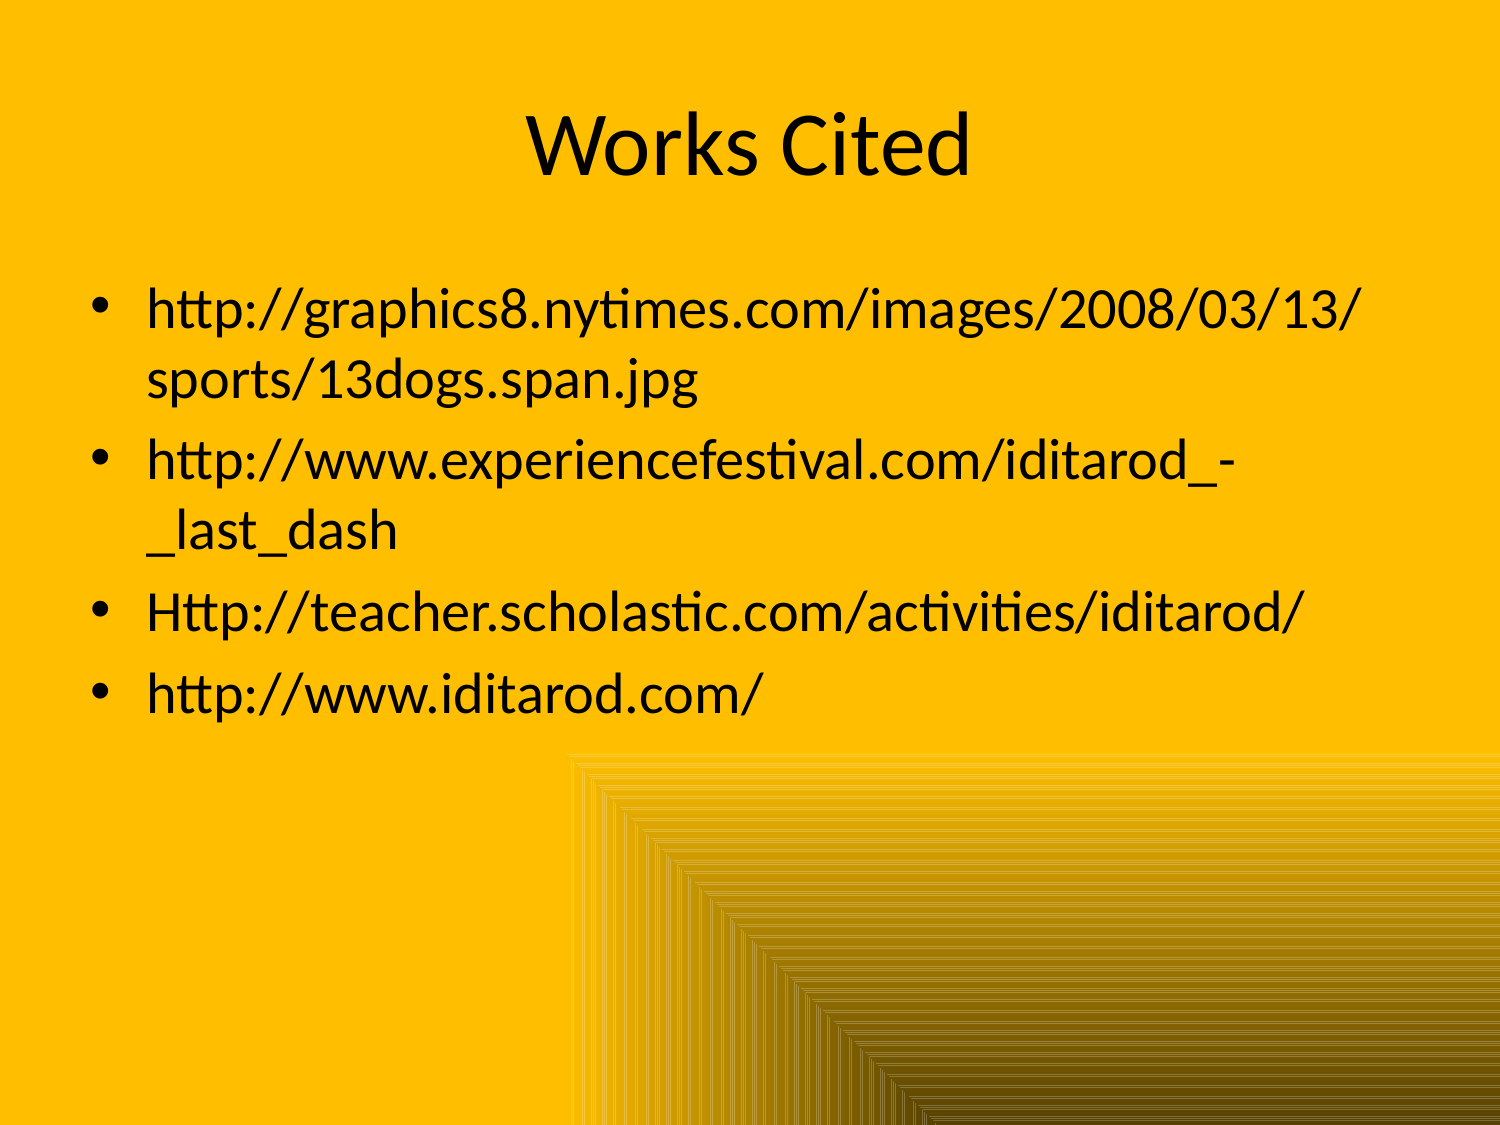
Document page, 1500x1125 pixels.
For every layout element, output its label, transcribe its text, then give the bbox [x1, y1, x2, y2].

title Works Cited [75, 45, 1425, 233]
list http://graphics8.nytimes.com/images/2008/03/13/sports/13dogs.span.jpg http://www.experiencefestival.com/iditarod_-_last_dash Http://teacher.scholastic.com/activities/iditarod/ http://www.iditarod.com/ [75, 262, 1450, 1005]
